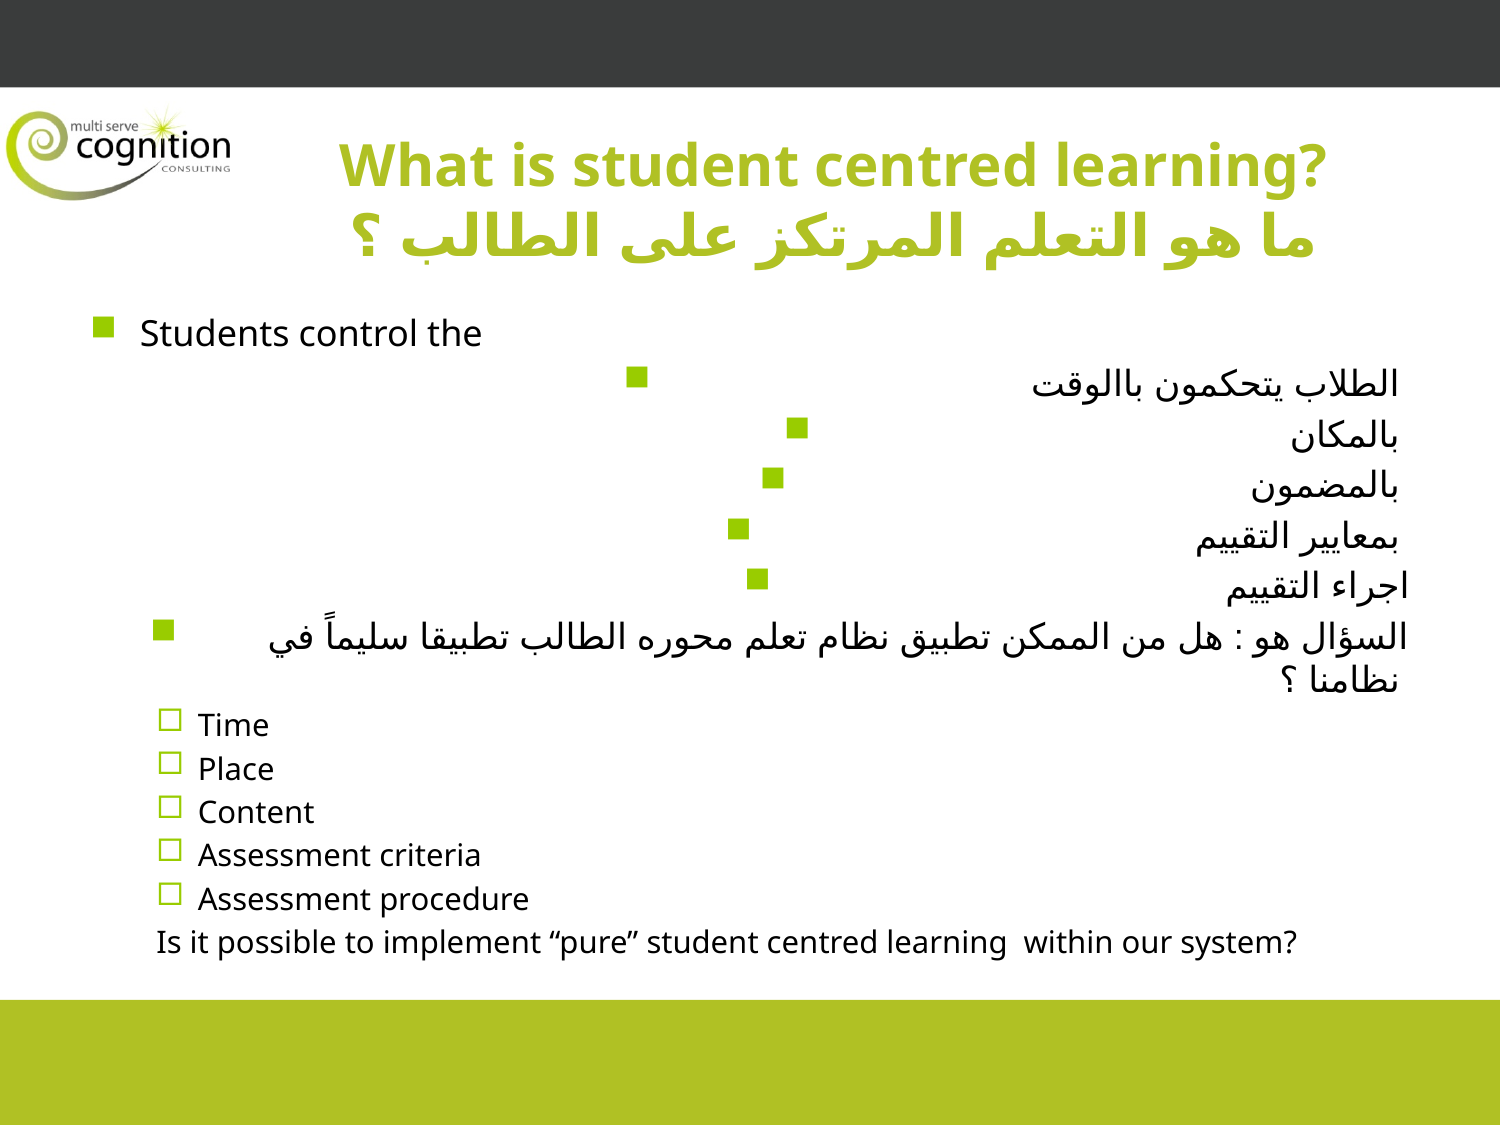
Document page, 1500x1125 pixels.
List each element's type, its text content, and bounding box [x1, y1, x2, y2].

list Students control the الطلاب يتحكمون باالوقت بالمكان بالمضمون بمعايير التقييم اجراء التقييم السؤال هو : هل من الممكن تطبيق نظام تعلم محوره الطالب تطبيقا سليماً في نظامنا ؟ Time Place Content Assessment criteria Assessment procedure Is it possible to implement “pure” student centred learning within our system? [74, 302, 1426, 977]
picture [0, 101, 237, 207]
title What is student centred learning? ما هو التعلم المرتكز على الطالب ؟ [241, 113, 1426, 283]
